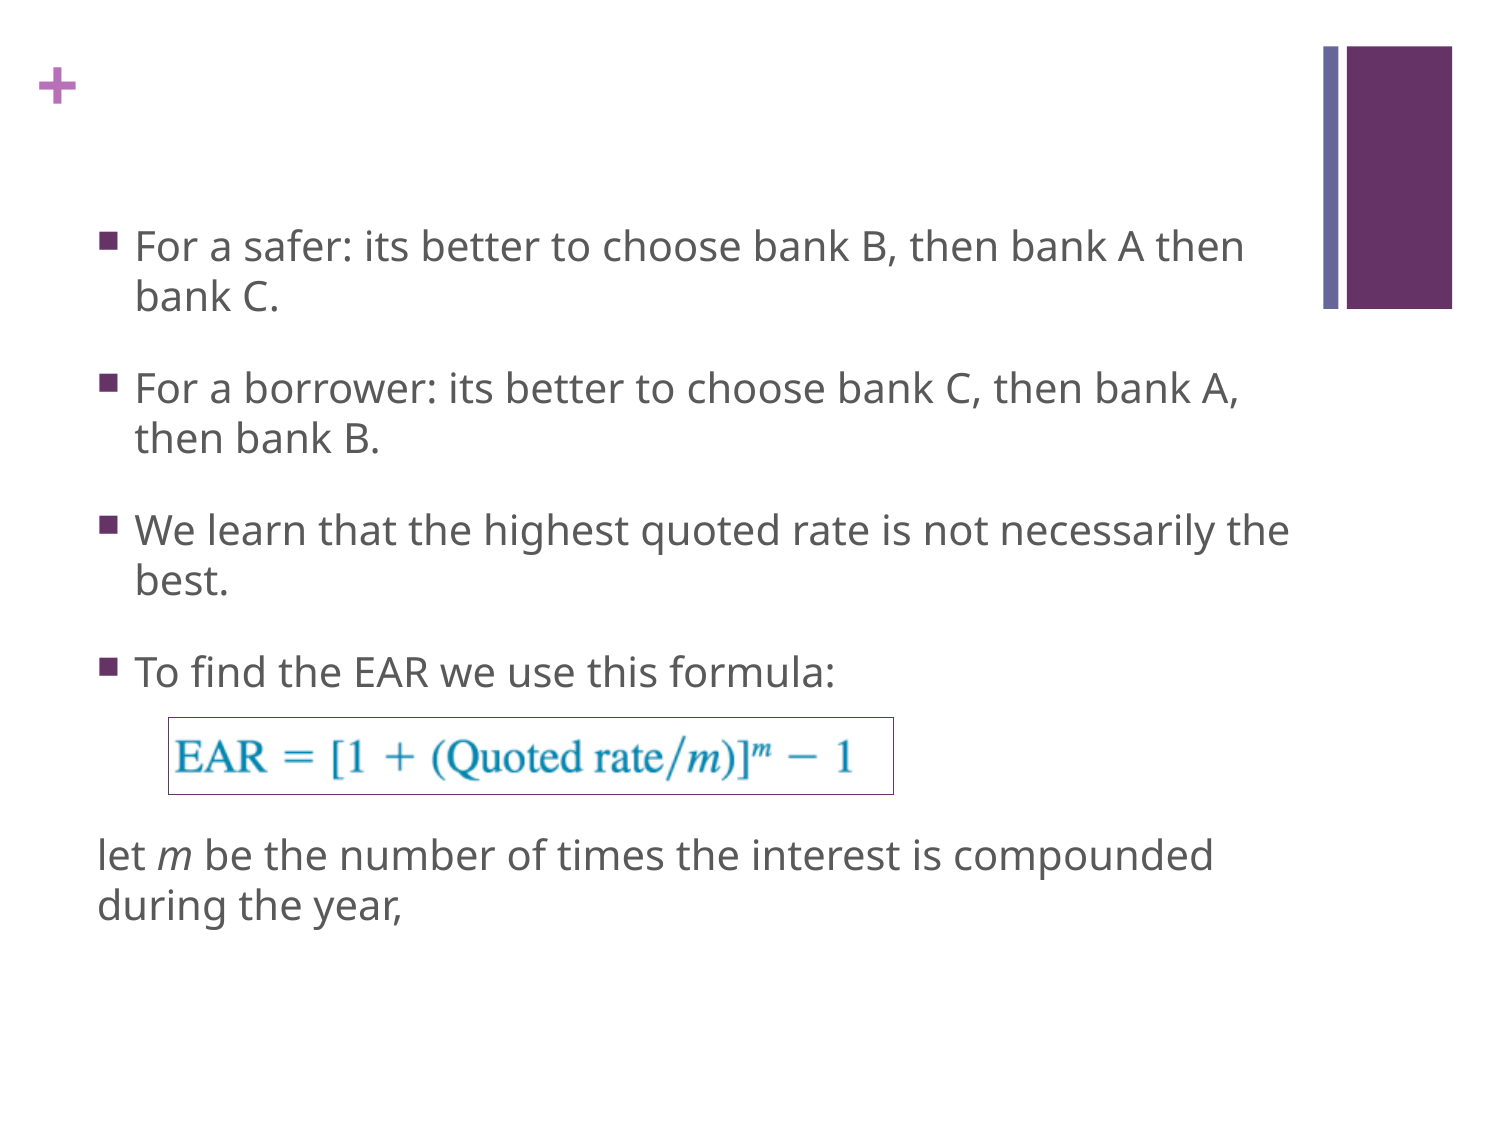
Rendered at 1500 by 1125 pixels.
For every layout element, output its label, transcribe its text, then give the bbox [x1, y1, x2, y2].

picture [168, 716, 895, 795]
list For a safer: its better to choose bank B, then bank A then bank C. For a borrower: its better to choose bank C, then bank A, then bank B. We learn that the highest quoted rate is not necessarily the best. To find the EAR we use this formula: let m be the number of times the interest is compounded during the year, [81, 212, 1322, 1005]
